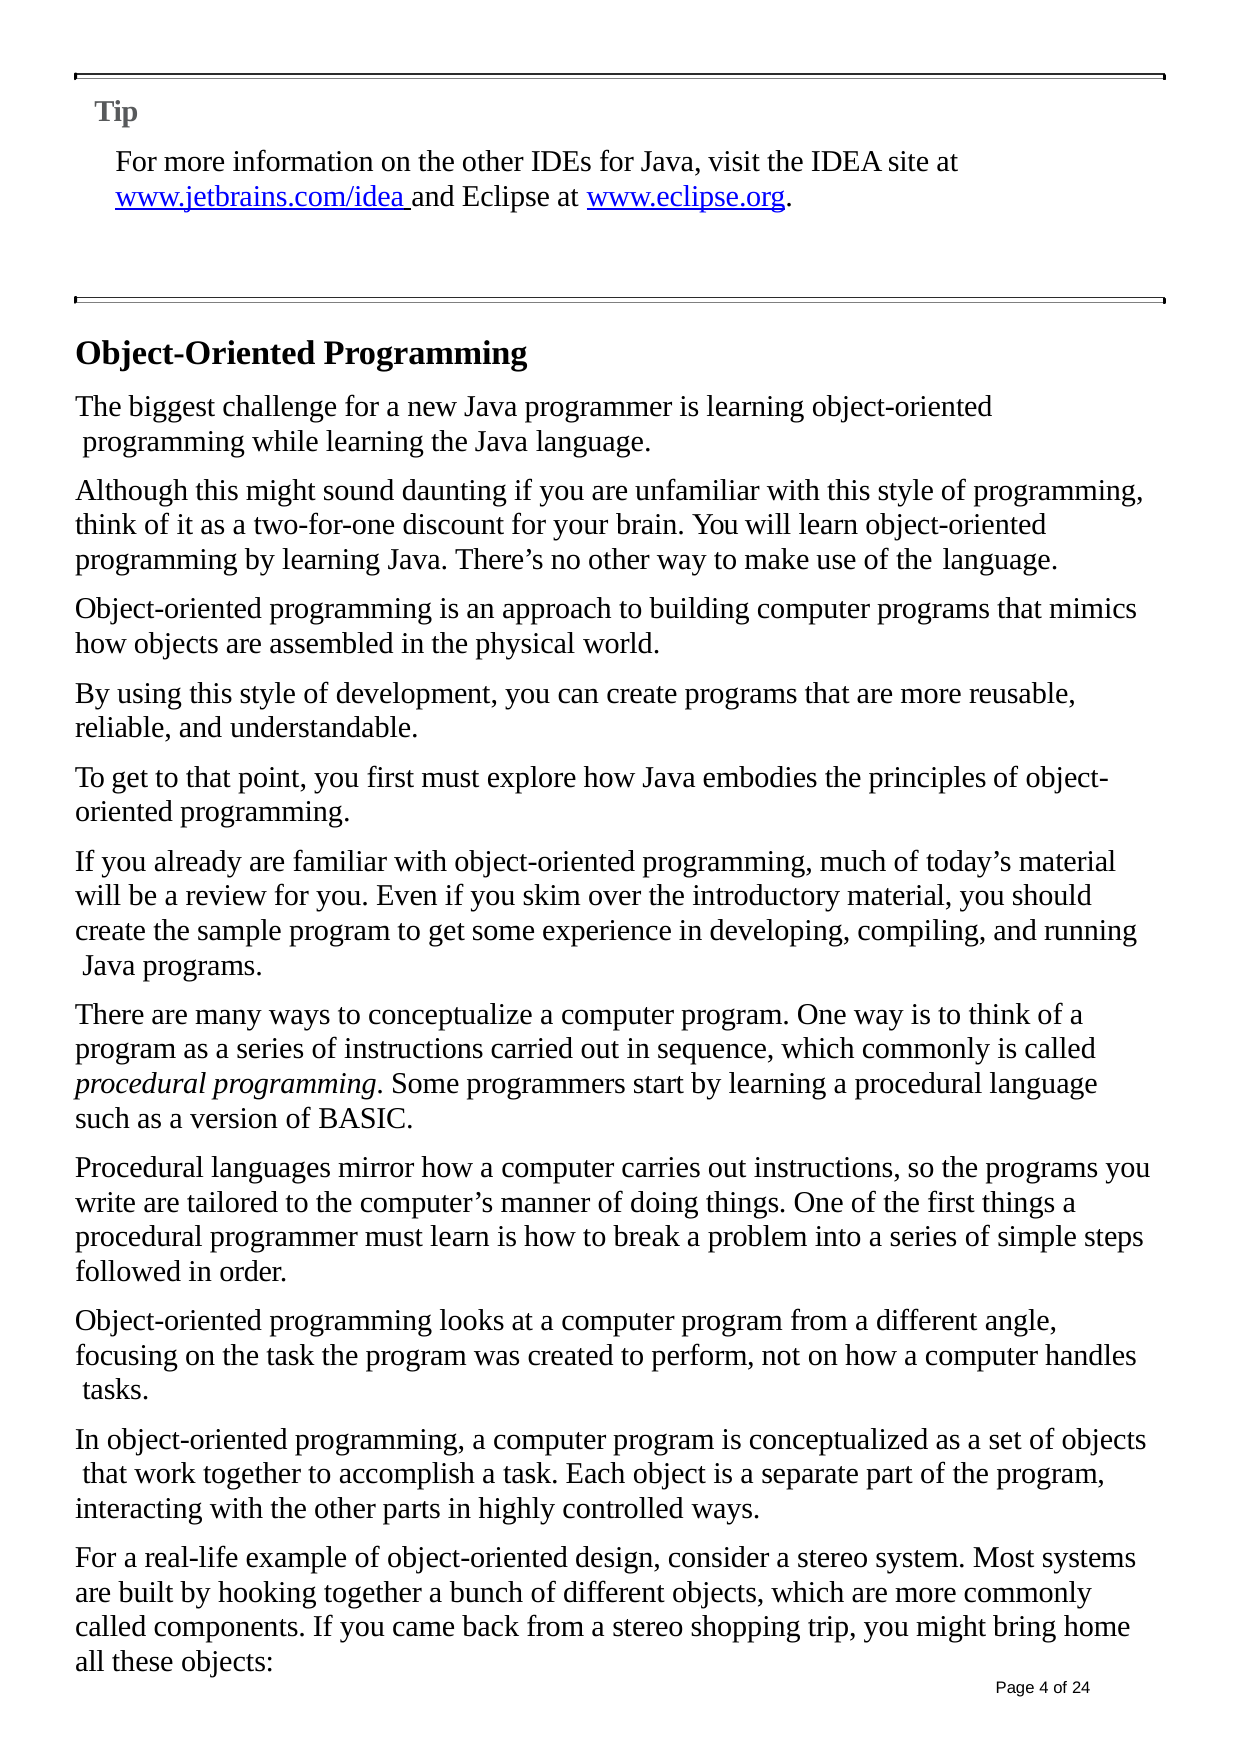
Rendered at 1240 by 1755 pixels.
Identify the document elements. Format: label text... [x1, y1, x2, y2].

text_box Object-Oriented Programming The biggest challenge for a new Java programmer is learning object-oriented programming while learning the Java language. Although this might sound daunting if you are unfamiliar with this style of programming, think of it as a two-for-one discount for your brain. You will learn object-oriented programming by learning Java. There’s no other way to make use of the language. Object-oriented programming is an approach to building computer programs that mimics how objects are assembled in the physical world. By using this style of development, you can create programs that are more reusable, reliable, and understandable. To get to that point, you first must explore how Java embodies the principles of object- oriented programming. If you already are familiar with object-oriented programming, much of today’s material will be a review for you. Even if you skim over the introductory material, you should create the sample program to get some experience in developing, compiling, and running Java programs. There are many ways to conceptualize a computer program. One way is to think of a program as a series of instructions carried out in sequence, which commonly is called procedural programming. Some programmers start by learning a procedural language such as a version of BASIC. Procedural languages mirror how a computer carries out instructions, so the programs you write are tailored to the computer’s manner of doing things. One of the first things a procedural programmer must learn is how to break a problem into a series of simple steps followed in order. Object-oriented programming looks at a computer program from a different angle, focusing on the task the program was created to perform, not on how a computer handles tasks. In object-oriented programming, a computer program is conceptualized as a set of objects that work together to accomplish a task. Each object is a separate part of the program, interacting with the other parts in highly controlled ways. For a real-life example of object-oriented design, consider a stereo system. Most systems are built by hooking together a bunch of different objects, which are more commonly called components. If you came back from a stereo shopping trip, you might bring home all these objects: [72, 311, 1159, 1678]
slide_number Page 6 of 24 [984, 1678, 1093, 1755]
text_box Tip For more information on the other IDEs for Java, visit the IDEA site at www.jetbrains.com/idea and Eclipse at www.eclipse.org. [92, 75, 967, 213]
